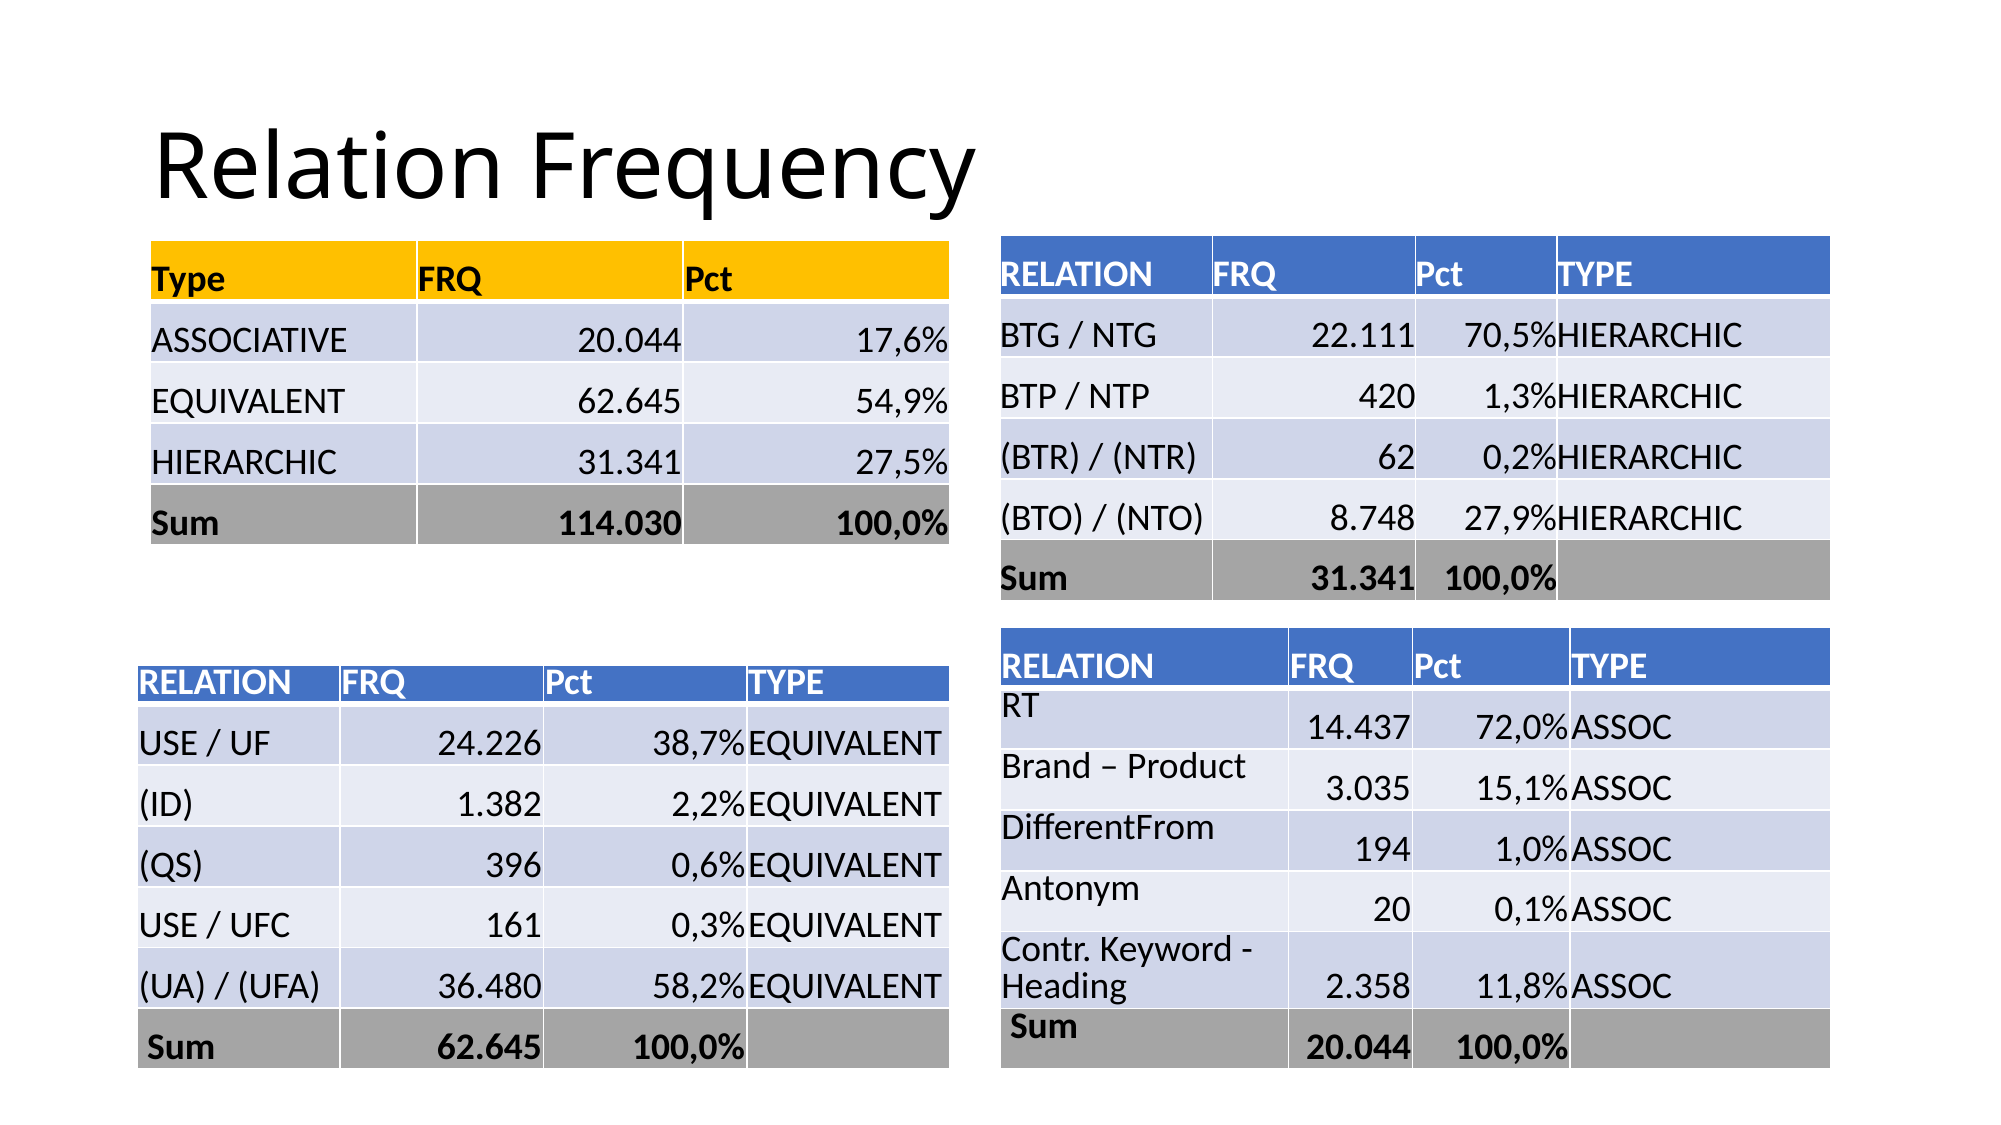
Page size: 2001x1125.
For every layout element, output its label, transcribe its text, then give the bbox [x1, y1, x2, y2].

table_cell (BTR) / (NTR) [1001, 419, 1212, 478]
table_cell Sum [138, 1009, 339, 1068]
table_header RELATION [1001, 236, 1212, 294]
table_cell 100,0% [1416, 540, 1556, 600]
table_cell [748, 1009, 949, 1068]
table_cell HIERARCHIC [1558, 299, 1830, 356]
table_cell 27,5% [684, 424, 949, 483]
table_cell Sum [151, 485, 416, 544]
table_cell 72,0% [1413, 691, 1569, 748]
table_cell 100,0% [544, 1009, 746, 1068]
table_header TYPE [1558, 236, 1830, 294]
table_header RELATION [138, 666, 339, 701]
table_cell BTG / NTG [1001, 299, 1212, 356]
table_cell 0,1% [1413, 872, 1569, 931]
table_cell EQUIVALENT [748, 888, 949, 947]
table_cell HIERARCHIC [151, 424, 416, 483]
table_cell 17,6% [684, 304, 949, 361]
table_cell 396 [341, 827, 543, 886]
table_cell 62.645 [418, 363, 682, 422]
table_cell 3.035 [1289, 750, 1412, 809]
table_cell 27,9% [1416, 480, 1556, 539]
table_cell 36.480 [341, 948, 543, 1007]
table_cell Antonym [1001, 872, 1288, 931]
title Relation Frequency [137, 59, 1863, 278]
table_cell 20 [1289, 872, 1412, 931]
table_cell 114.030 [418, 485, 682, 544]
table_cell Sum [1001, 1009, 1288, 1068]
table_cell ASSOC [1571, 750, 1830, 809]
table_cell 24.226 [341, 707, 543, 764]
table_cell (ID) [138, 766, 339, 825]
table_cell EQUIVALENT [748, 827, 949, 886]
table_header Pct [684, 241, 949, 299]
table_cell 14.437 [1289, 691, 1412, 748]
table_cell 20.044 [418, 304, 682, 361]
table_cell RT [1001, 691, 1288, 748]
table_cell [1558, 540, 1830, 600]
table_cell EQUIVALENT [151, 363, 416, 422]
table_cell ASSOCIATIVE [151, 304, 416, 361]
table_cell Contr. Keyword - Heading [1001, 932, 1288, 1008]
table_cell 420 [1213, 358, 1415, 417]
table_header TYPE [1571, 628, 1830, 685]
table_header FRQ [1289, 628, 1412, 685]
table_cell 31.341 [418, 424, 682, 483]
table_cell Sum [1001, 540, 1212, 600]
table_cell 54,9% [684, 363, 949, 422]
table_cell 1,3% [1416, 358, 1556, 417]
table_header FRQ [341, 666, 543, 701]
table_cell 11,8% [1413, 932, 1569, 1008]
table_cell 100,0% [684, 485, 949, 544]
table_cell ASSOC [1571, 811, 1830, 870]
table_cell HIERARCHIC [1558, 419, 1830, 478]
table_cell 0,6% [544, 827, 746, 886]
table_cell 0,2% [1416, 419, 1556, 478]
table_cell (QS) [138, 827, 339, 886]
table_cell 8.748 [1213, 480, 1415, 539]
table_cell EQUIVALENT [748, 707, 949, 764]
table_cell 161 [341, 888, 543, 947]
table_cell 194 [1289, 811, 1412, 870]
table_cell 2.358 [1289, 932, 1412, 1008]
table_cell HIERARCHIC [1558, 358, 1830, 417]
table_header Pct [1413, 628, 1569, 685]
table_cell [1571, 1009, 1830, 1068]
table_cell DifferentFrom [1001, 811, 1288, 870]
table_cell ASSOC [1571, 872, 1830, 931]
table_cell 100,0% [1413, 1009, 1569, 1068]
table_header Type [151, 241, 416, 299]
table_header FRQ [418, 241, 682, 299]
table_cell 62.645 [341, 1009, 543, 1068]
table_cell USE / UF [138, 707, 339, 764]
table_cell 31.341 [1213, 540, 1415, 600]
table_cell 20.044 [1289, 1009, 1412, 1068]
table_cell EQUIVALENT [748, 766, 949, 825]
table_header RELATION [1001, 628, 1288, 685]
table_cell EQUIVALENT [748, 948, 949, 1007]
table_cell ASSOC [1571, 932, 1830, 1008]
table_cell Brand – Product [1001, 750, 1288, 809]
table_cell (BTO) / (NTO) [1001, 480, 1212, 539]
table_cell 58,2% [544, 948, 746, 1007]
table_cell 22.111 [1213, 299, 1415, 356]
table_cell (UA) / (UFA) [138, 948, 339, 1007]
table_cell 70,5% [1416, 299, 1556, 356]
table_cell 1,0% [1413, 811, 1569, 870]
table_header FRQ [1213, 236, 1415, 294]
table_header TYPE [748, 666, 949, 701]
table_cell 0,3% [544, 888, 746, 947]
table_cell HIERARCHIC [1558, 480, 1830, 539]
table_cell 62 [1213, 419, 1415, 478]
table_header Pct [544, 666, 746, 701]
table_cell 38,7% [544, 707, 746, 764]
table_header Pct [1416, 236, 1556, 294]
table_cell 1.382 [341, 766, 543, 825]
table_cell 15,1% [1413, 750, 1569, 809]
table_cell USE / UFC [138, 888, 339, 947]
table_cell ASSOC [1571, 691, 1830, 748]
table_cell BTP / NTP [1001, 358, 1212, 417]
table_cell 2,2% [544, 766, 746, 825]
